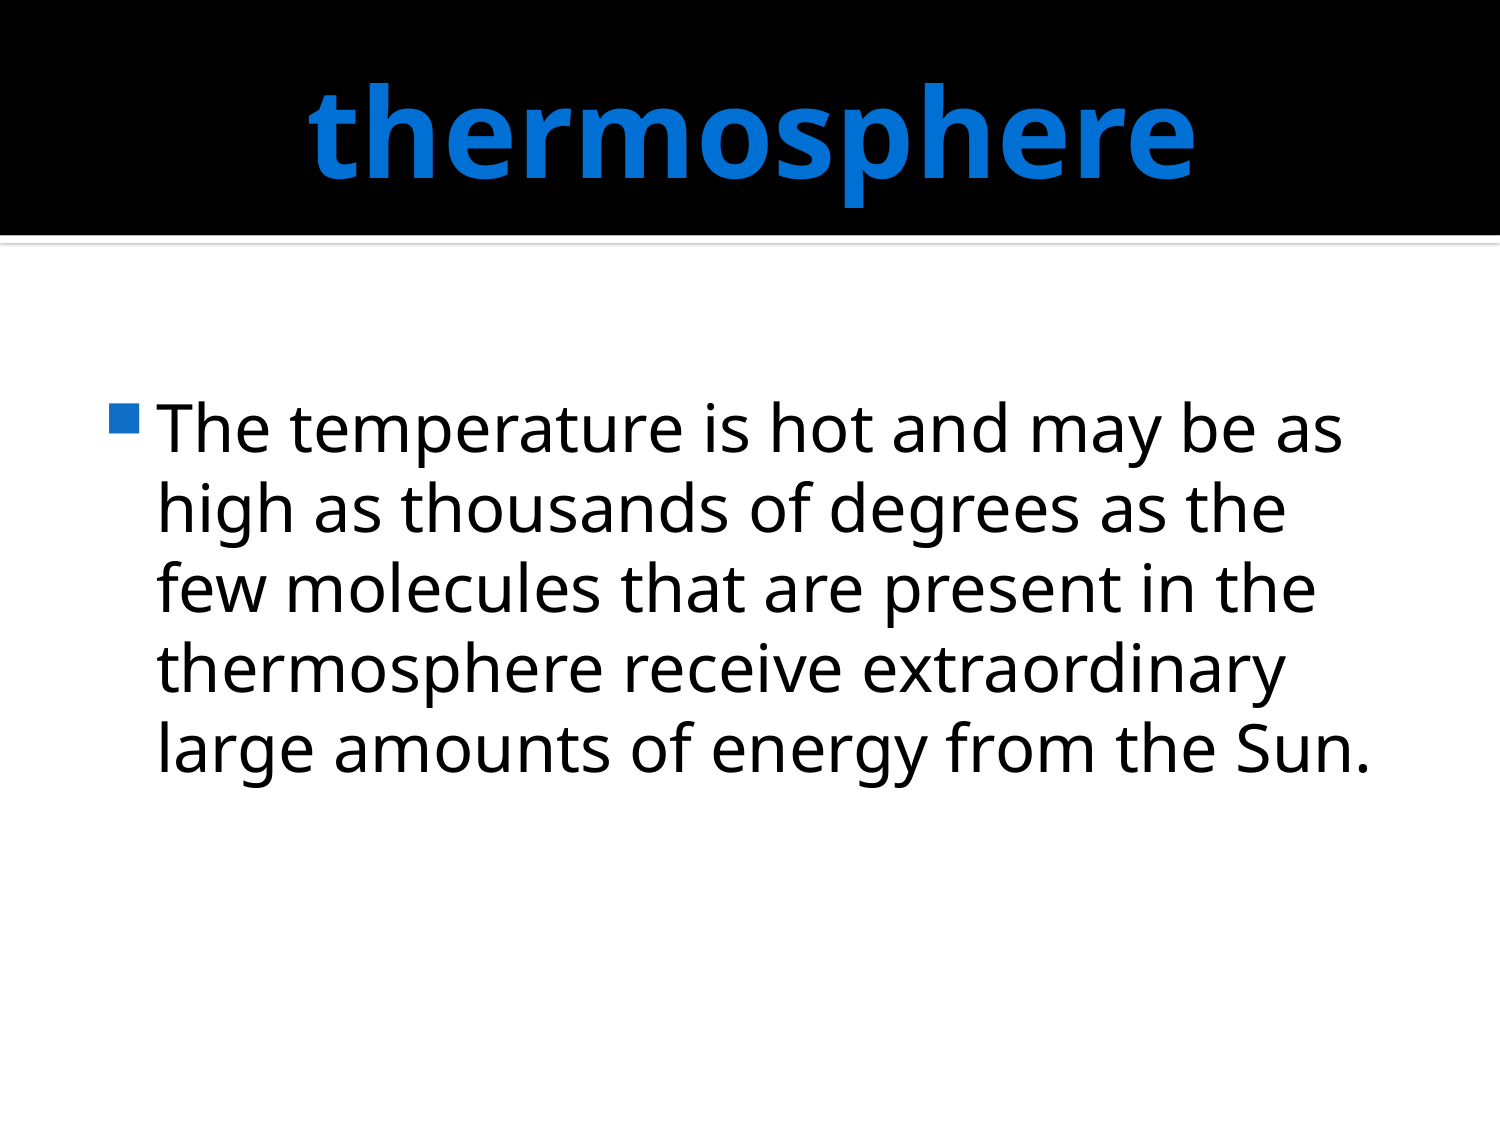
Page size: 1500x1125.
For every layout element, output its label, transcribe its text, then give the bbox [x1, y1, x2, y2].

list The temperature is hot and may be as high as thousands of degrees as the few molecules that are present in the thermosphere receive extraordinary large amounts of energy from the Sun. [75, 291, 1425, 1050]
title thermosphere [75, 25, 1425, 231]
